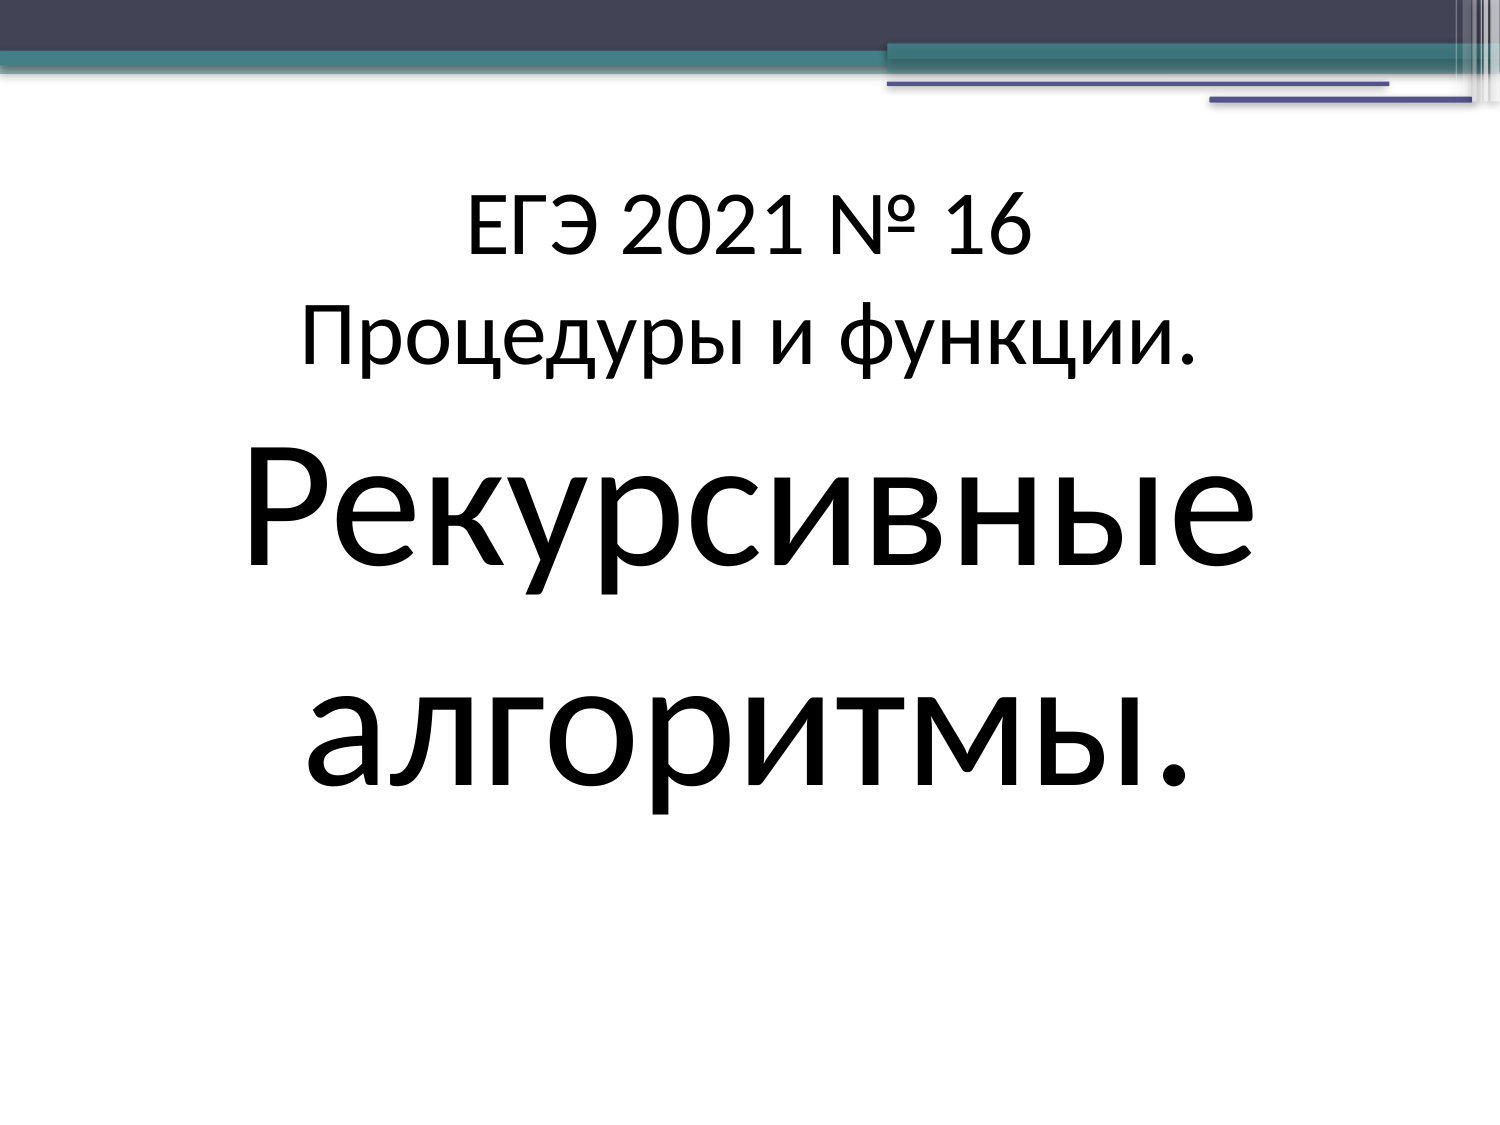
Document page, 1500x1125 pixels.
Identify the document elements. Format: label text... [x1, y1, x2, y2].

text_box ЕГЭ 2021 № 16 Процедуры и функции. Рекурсивные алгоритмы. [112, 349, 1388, 591]
